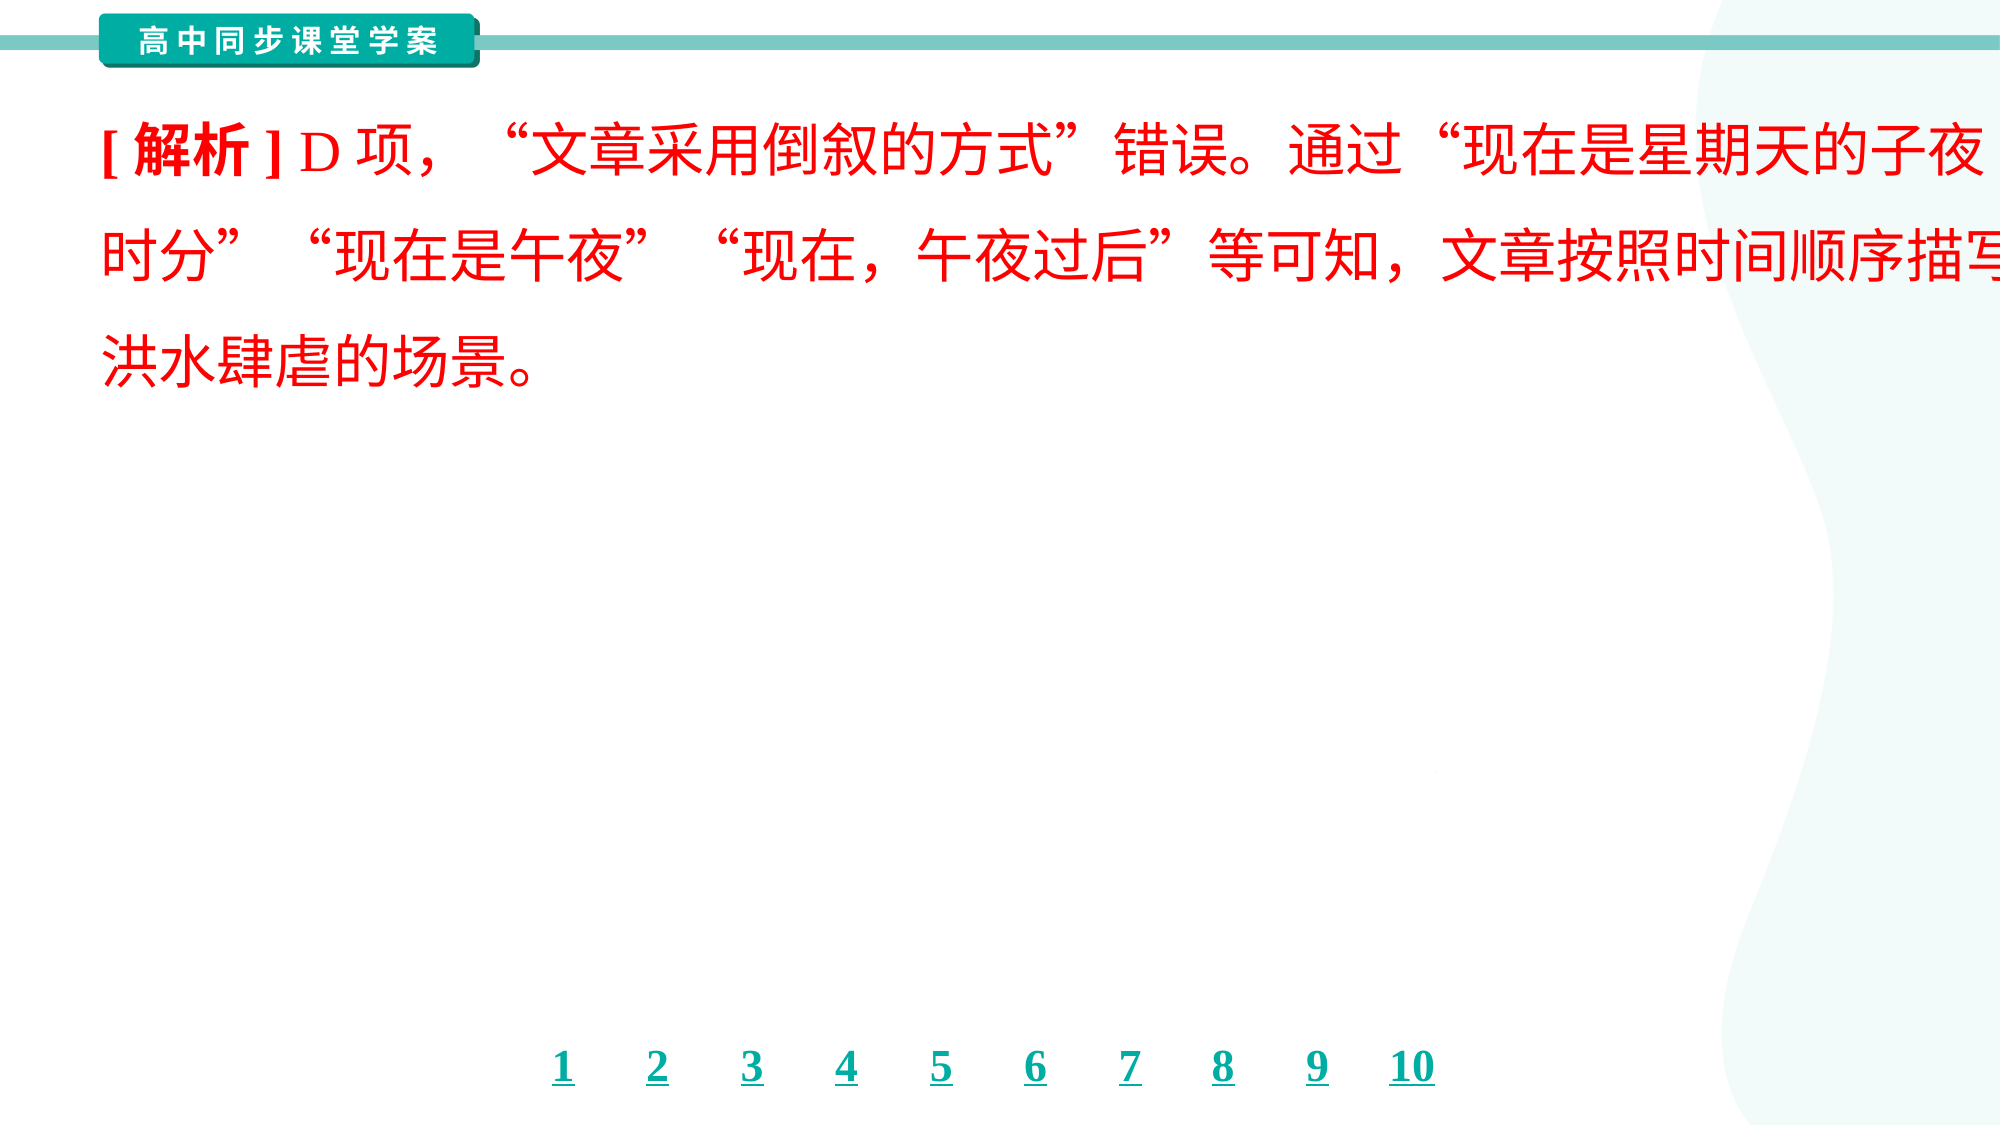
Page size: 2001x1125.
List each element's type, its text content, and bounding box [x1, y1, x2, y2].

text_box [解析] D项，“文章采用倒叙的方式”错误。通过“现在是星期天的子夜 时分”“现在是午夜”“现在，午夜过后”等可知，文章按照时间顺序描写 洪水肆虐的场景。 [100, 76, 1899, 396]
picture [0, 0, 2000, 1125]
